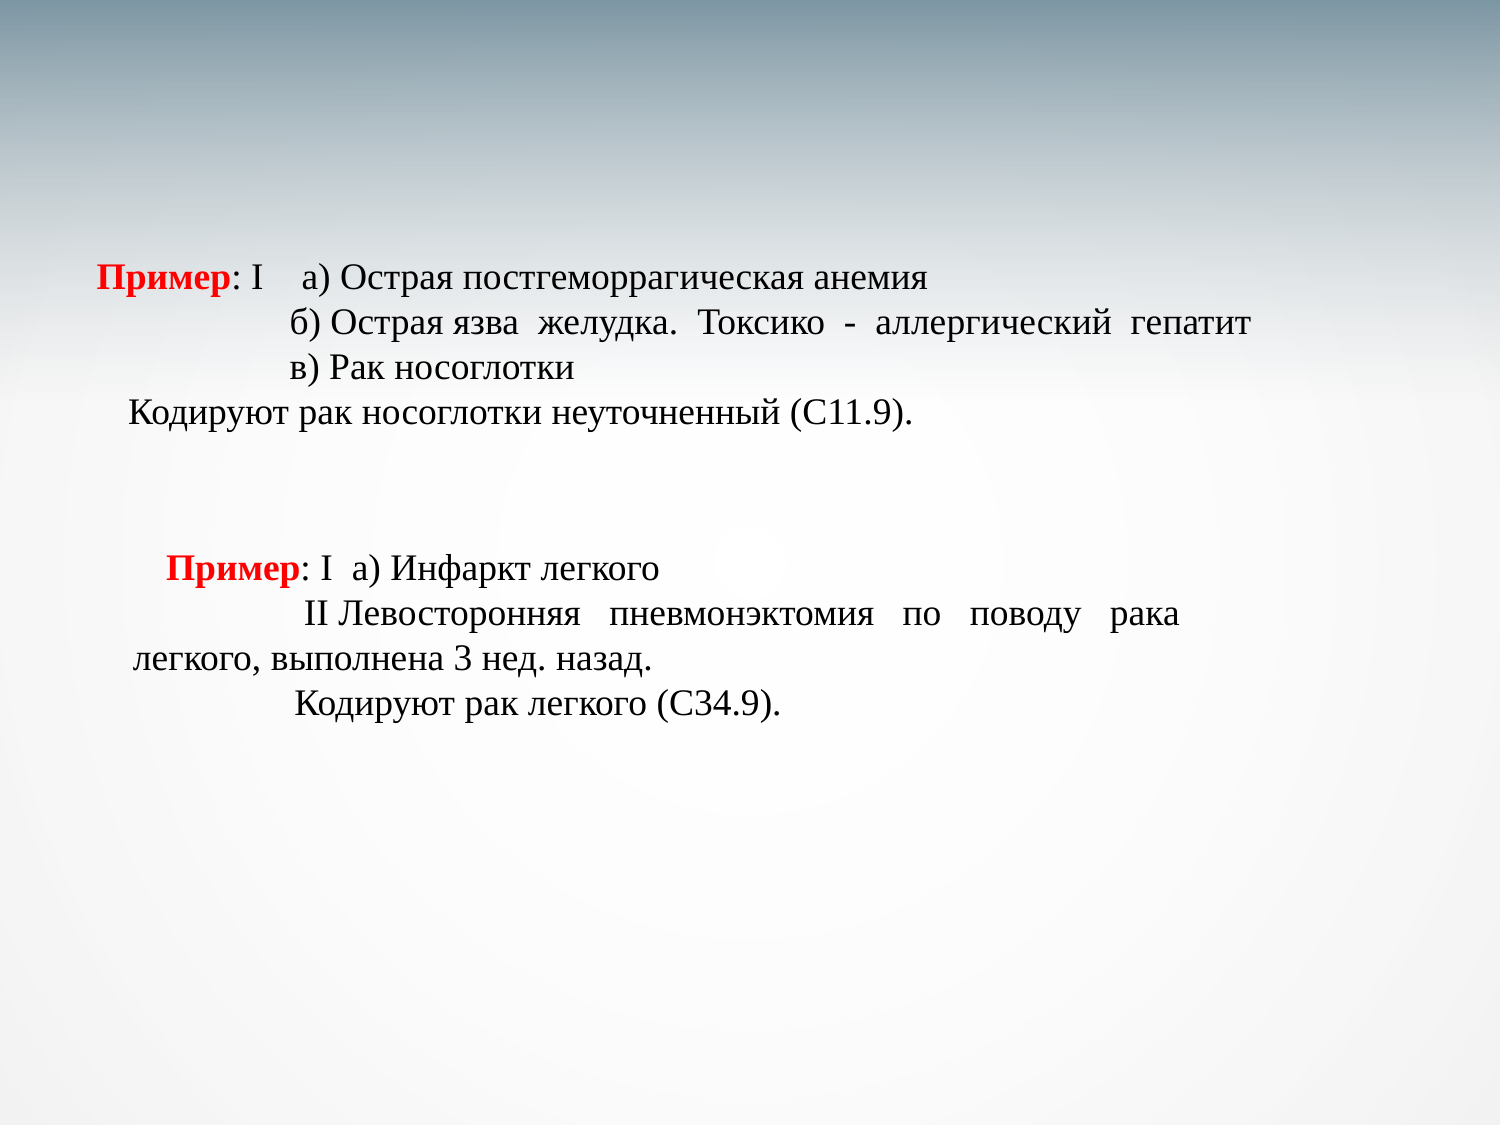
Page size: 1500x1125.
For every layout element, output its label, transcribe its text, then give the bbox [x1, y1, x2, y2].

text_box Пример: I а) Инфаркт легкого II Левосторонняя пневмонэктомия по поводу рака легкого, выполнена 3 нед. назад. Кодируют рак легкого (С34.9). [89, 490, 1436, 776]
text_box Пример: I а) Острая постгеморрагическая анемия б) Острая язва желудка. Токсико - аллергический гепатит в) Рак носоглотки Кодируют рак носоглотки неуточненный (С11.9). [46, 244, 1479, 440]
